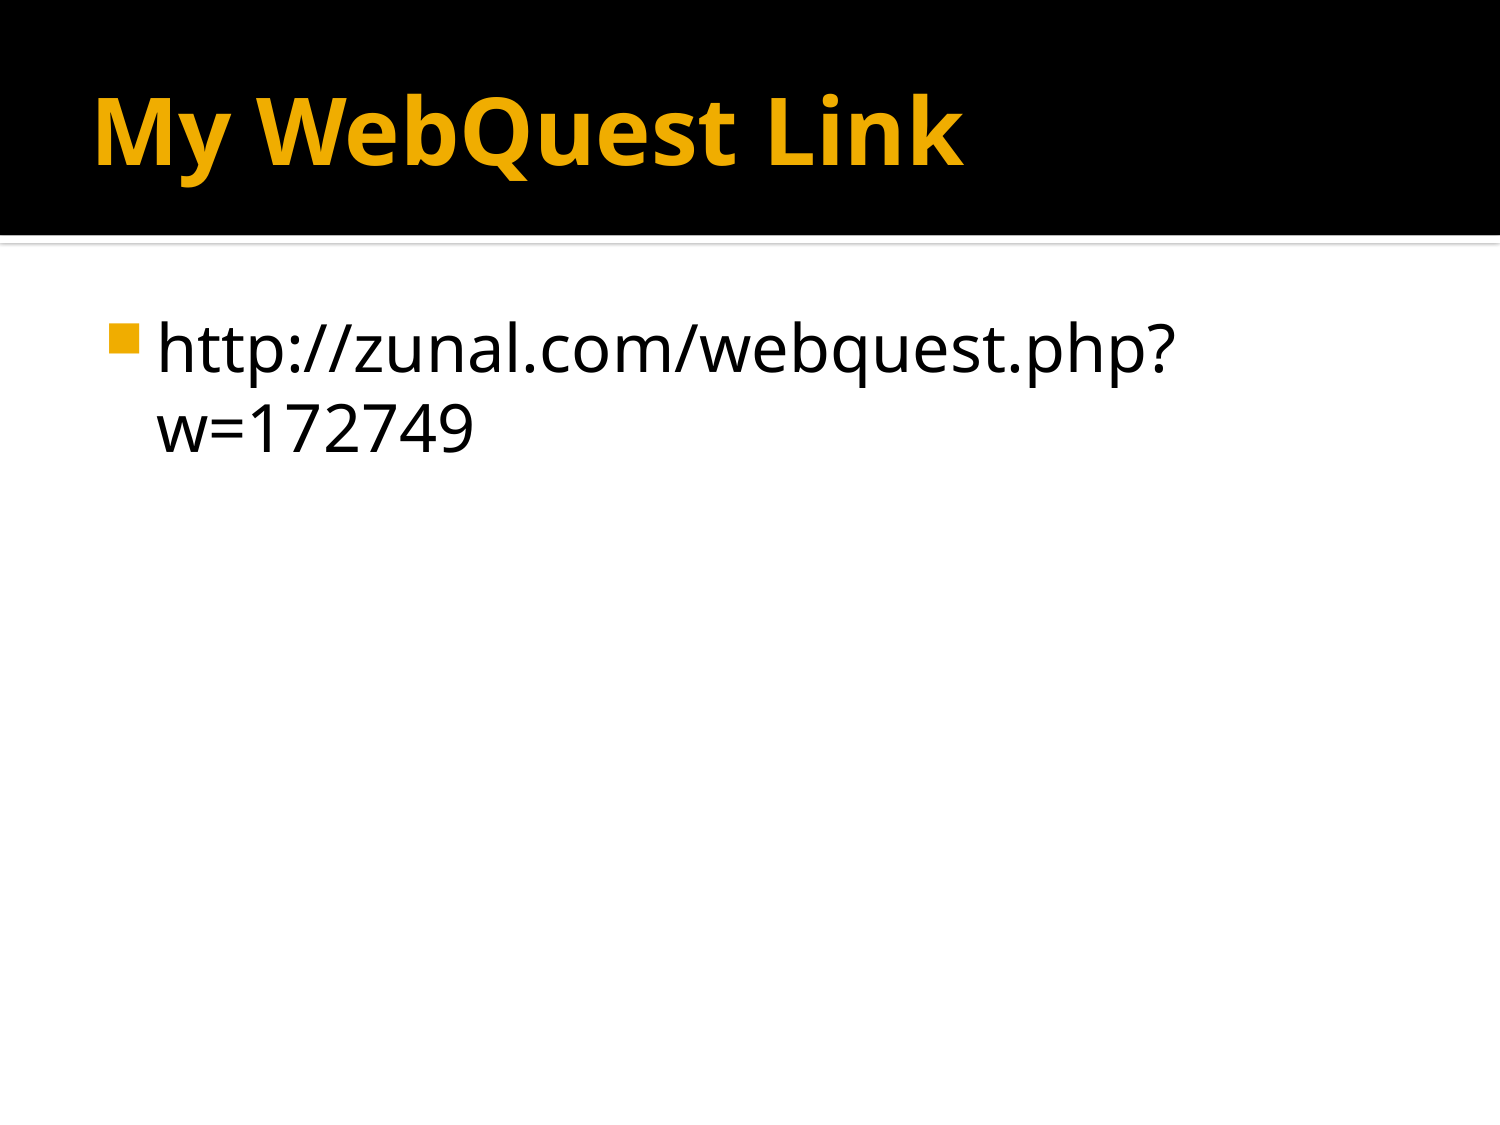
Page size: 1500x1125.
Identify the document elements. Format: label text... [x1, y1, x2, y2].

title My WebQuest Link [75, 25, 1425, 231]
list http://zunal.com/webquest.php?w=172749 [75, 291, 1425, 1050]
